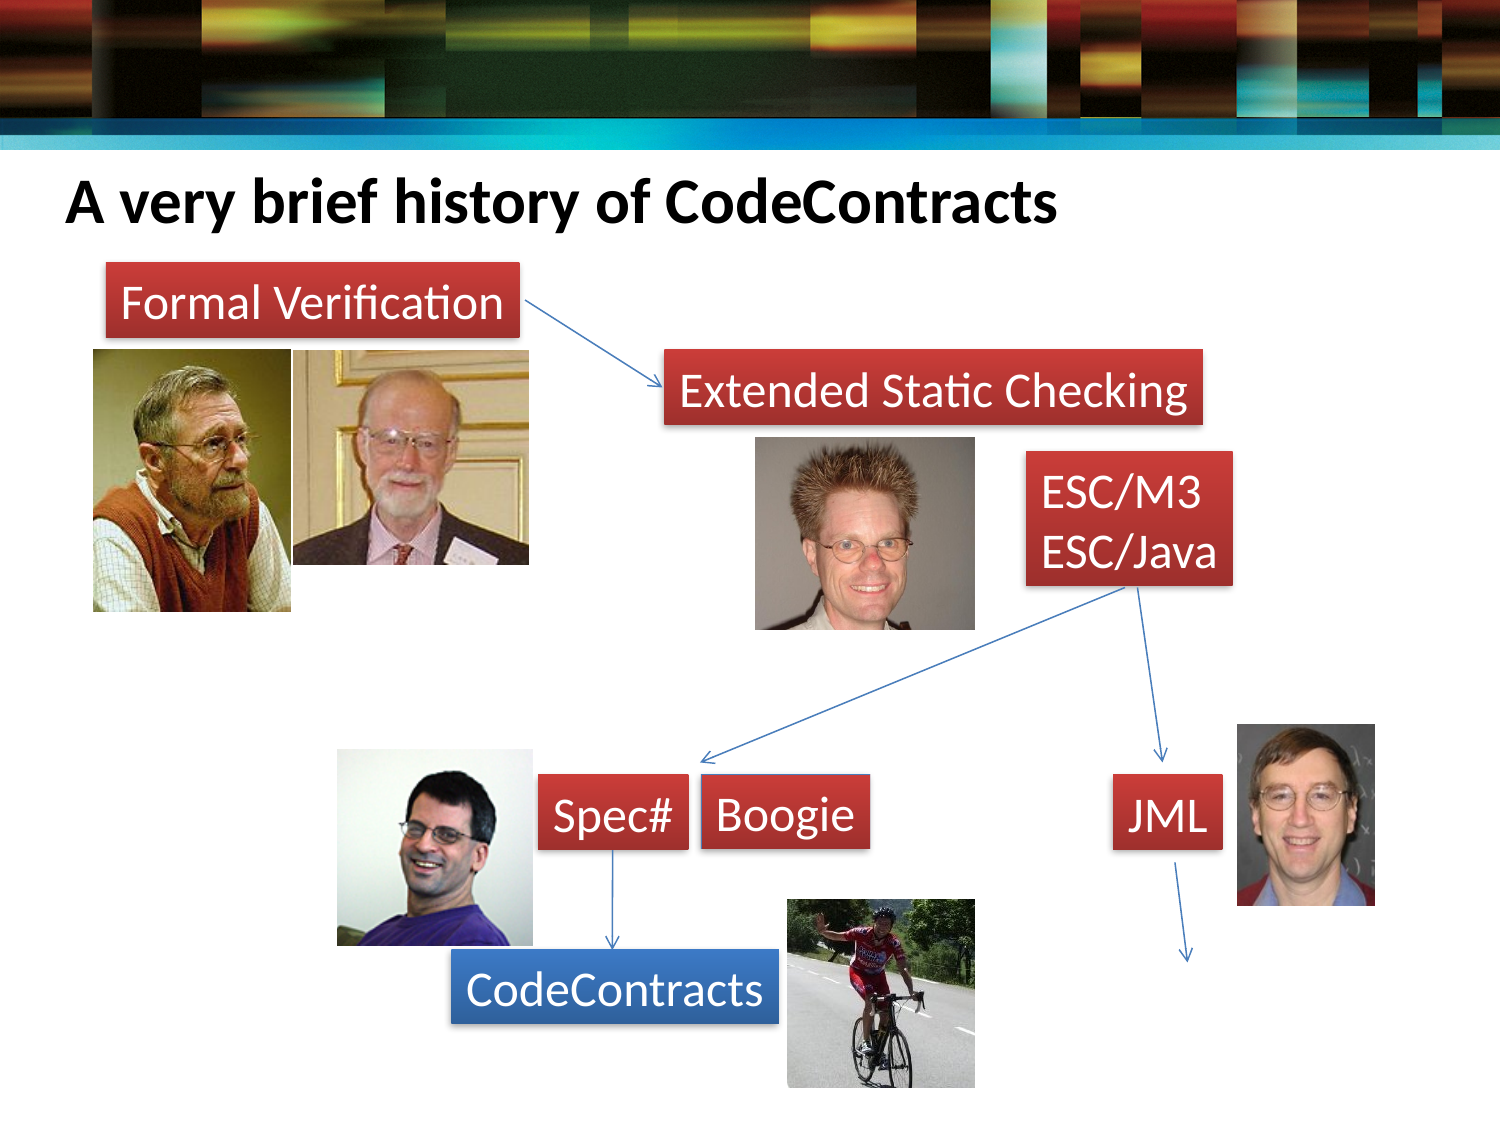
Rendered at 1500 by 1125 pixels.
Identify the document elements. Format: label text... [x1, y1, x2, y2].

title A very brief history of CodeContracts [50, 149, 1450, 246]
text_box Extended Static Checking [664, 349, 1203, 425]
text_box JML [1113, 774, 1223, 850]
picture [337, 749, 534, 946]
text_box Boogie [700, 774, 871, 849]
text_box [1129, 662, 1238, 688]
picture [93, 349, 291, 613]
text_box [524, 299, 663, 388]
text_box Formal Verification [105, 262, 520, 338]
text_box CodeContracts [451, 949, 779, 1024]
picture [754, 437, 976, 587]
picture [0, 0, 1500, 150]
text_box Spec# [538, 774, 689, 850]
picture [1237, 724, 1376, 907]
text_box ESC/M3 ESC/Java [1026, 451, 1233, 586]
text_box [1130, 905, 1232, 919]
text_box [699, 587, 1126, 763]
picture [787, 899, 976, 1088]
picture [293, 350, 529, 566]
